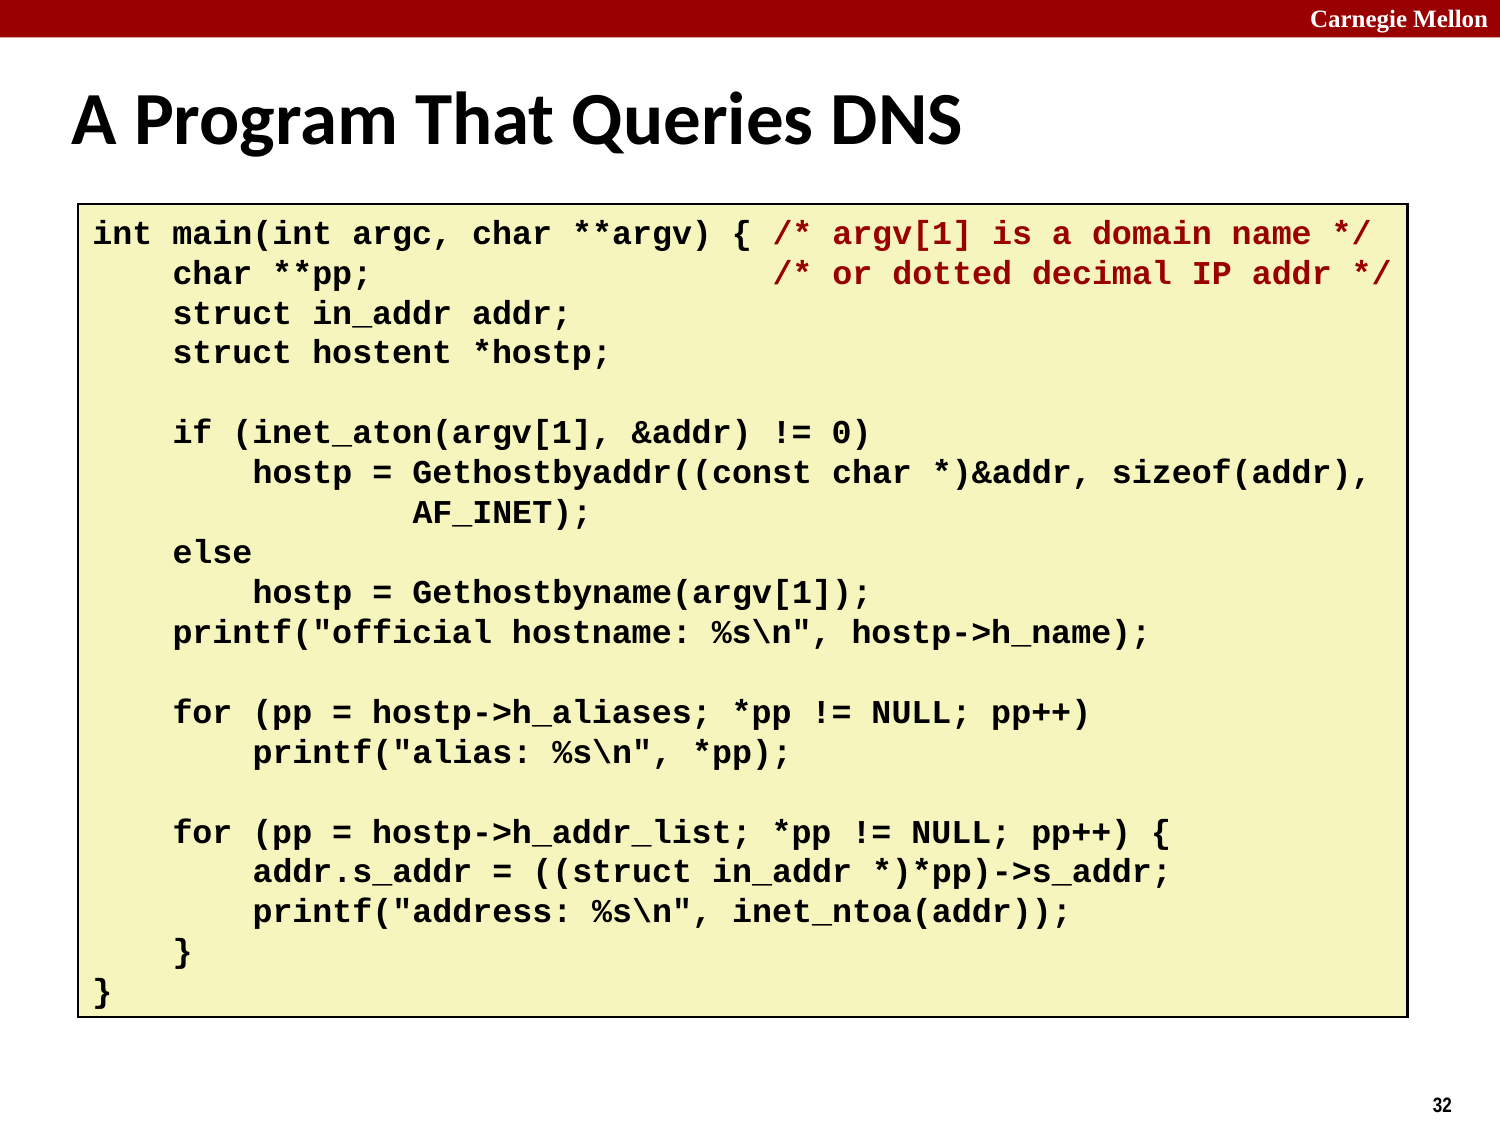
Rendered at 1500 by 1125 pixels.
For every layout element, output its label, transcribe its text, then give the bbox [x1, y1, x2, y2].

title A Program That Queries DNS [56, 66, 1470, 162]
text_box int main(int argc, char **argv) { /* argv[1] is a domain name */ char **pp; /* or dotted decimal IP addr */ struct in_addr addr; struct hostent *hostp; if (inet_aton(argv[1], &addr) != 0) hostp = Gethostbyaddr((const char *)&addr, sizeof(addr), AF_INET); else hostp = Gethostbyname(argv[1]); printf("official hostname: %s\n", hostp->h_name); for (pp = hostp->h_aliases; *pp != NULL; pp++) printf("alias: %s\n", *pp); for (pp = hostp->h_addr_list; *pp != NULL; pp++) { addr.s_addr = ((struct in_addr *)*pp)->s_addr; printf("address: %s\n", inet_ntoa(addr)); } } [77, 203, 1408, 1017]
